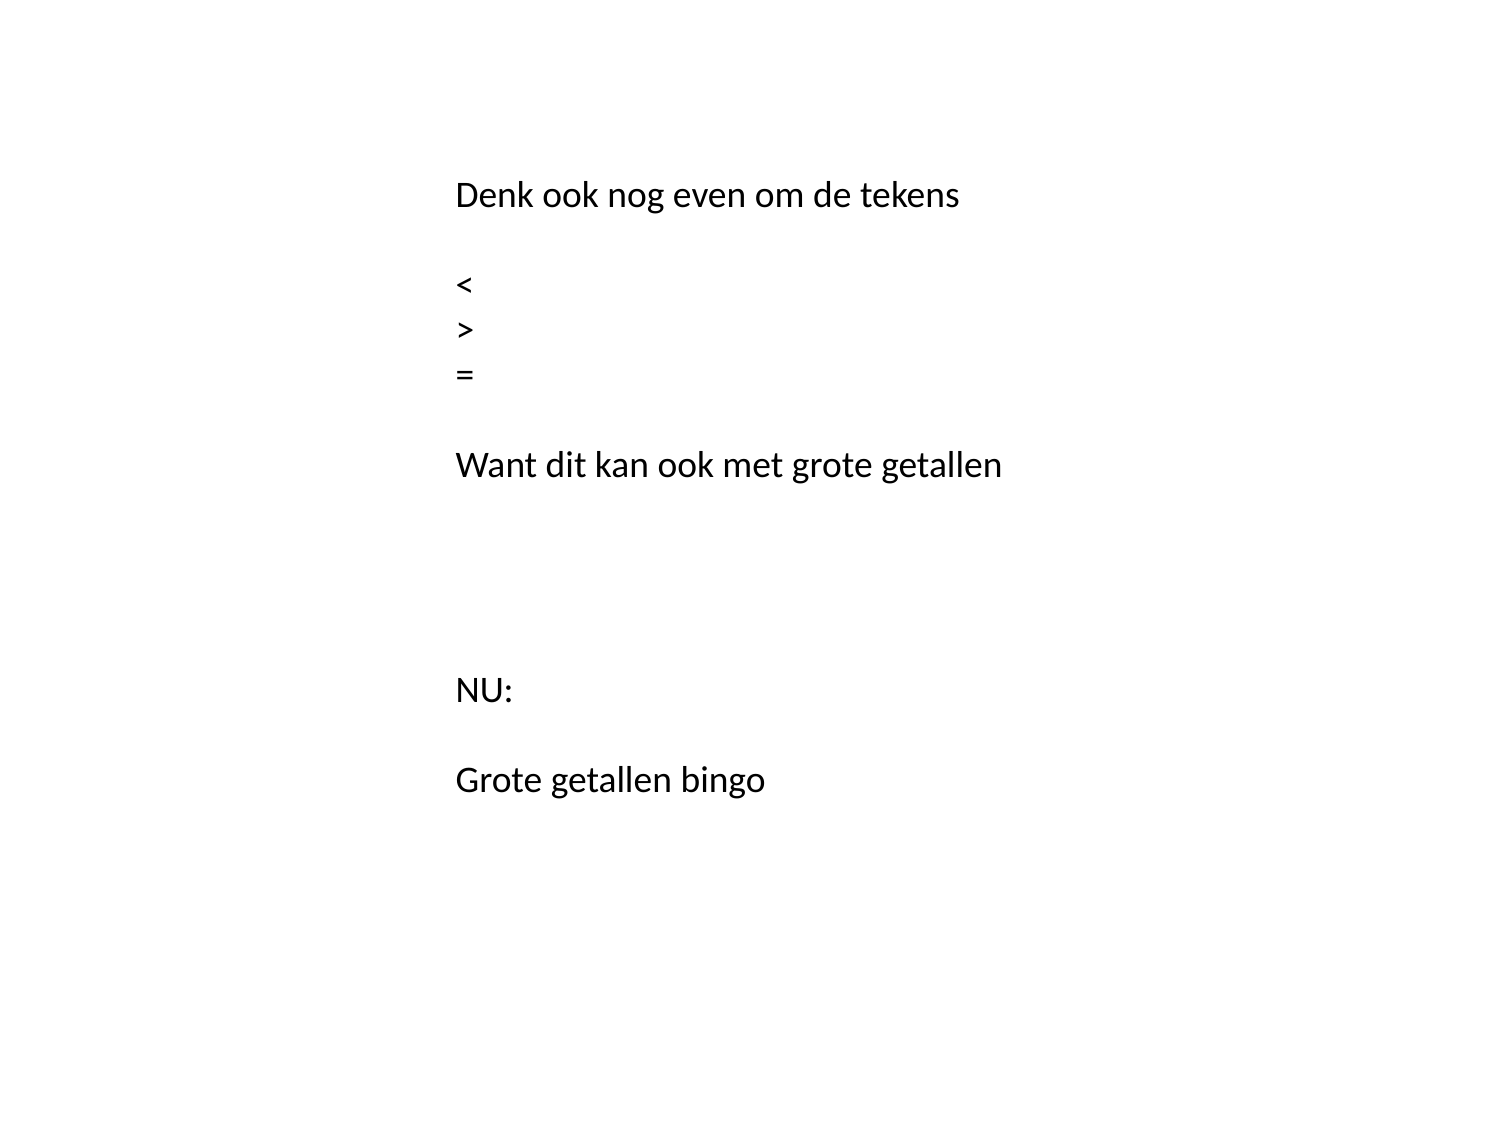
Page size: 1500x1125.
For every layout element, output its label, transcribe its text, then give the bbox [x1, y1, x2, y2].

text_box Denk ook nog even om de tekens < > = Want dit kan ook met grote getallen NU: Grote getallen bingo [440, 162, 1027, 808]
